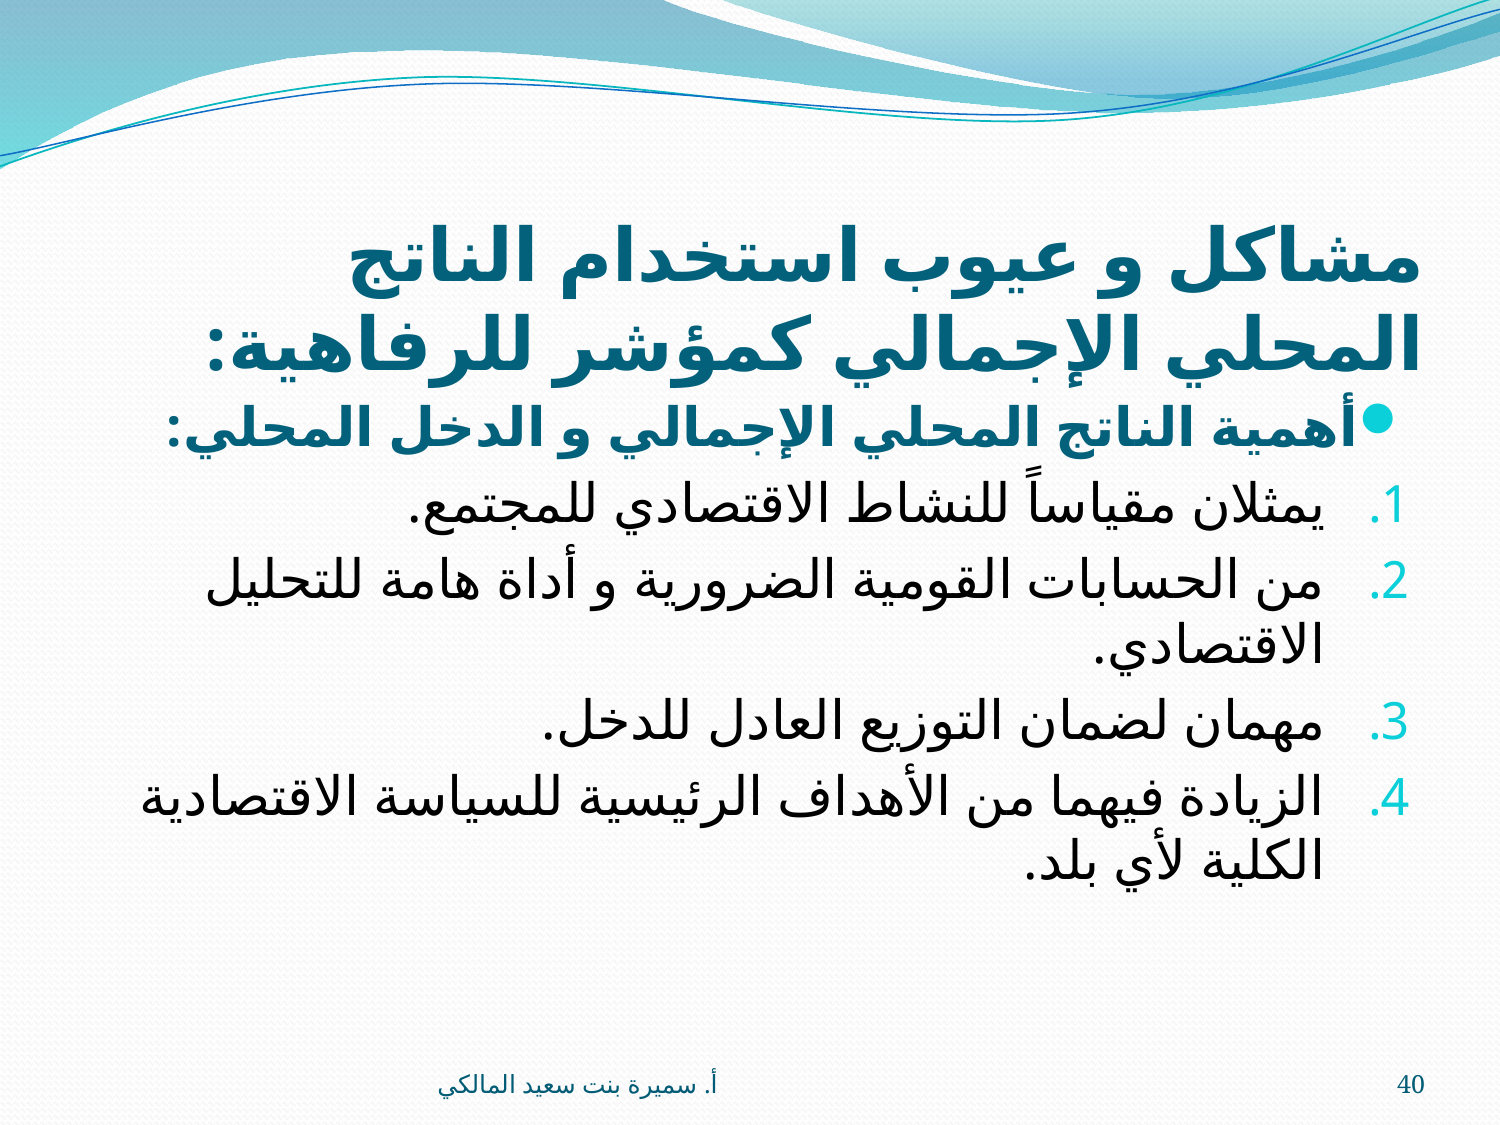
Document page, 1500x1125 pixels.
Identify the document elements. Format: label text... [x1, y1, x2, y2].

list أهمية الناتج المحلي الإجمالي و الدخل المحلي: يمثلان مقياساً للنشاط الاقتصادي للمجتمع. من الحسابات القومية الضرورية و أداة هامة للتحليل الاقتصادي. مهمان لضمان التوزيع العادل للدخل. الزيادة فيهما من الأهداف الرئيسية للسياسة الاقتصادية الكلية لأي بلد. [75, 385, 1425, 1038]
footer أ. سميرة بنت سعيد المالكي [437, 1042, 988, 1103]
slide_number 40 [1299, 1042, 1425, 1103]
title مشاكل و عيوب استخدام الناتج المحلي الإجمالي كمؤشر للرفاهية: [75, 197, 1425, 385]
